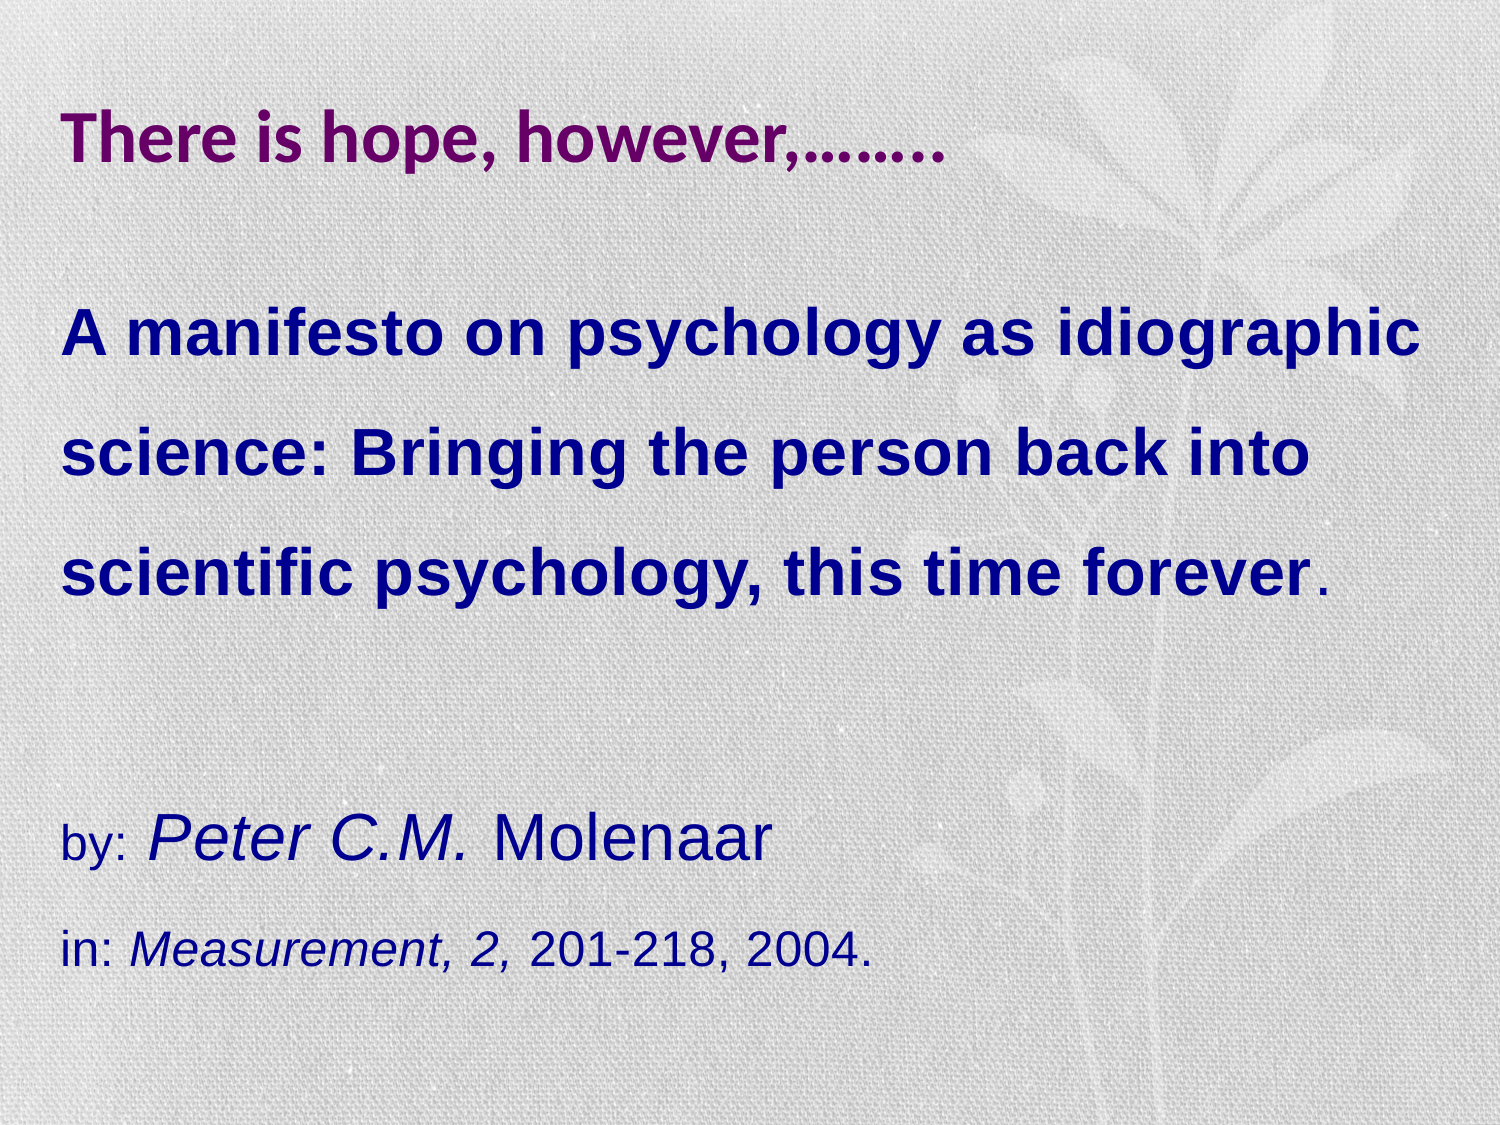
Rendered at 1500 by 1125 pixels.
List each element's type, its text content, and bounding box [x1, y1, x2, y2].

list A manifesto on psychology as idiographic science: Bringing the person back into scientific psychology, this time forever. by: Peter C.M. Molenaar in: Measurement, 2, 201-218, 2004. [45, 241, 1455, 1052]
title There is hope, however,…….. [45, 59, 1455, 186]
